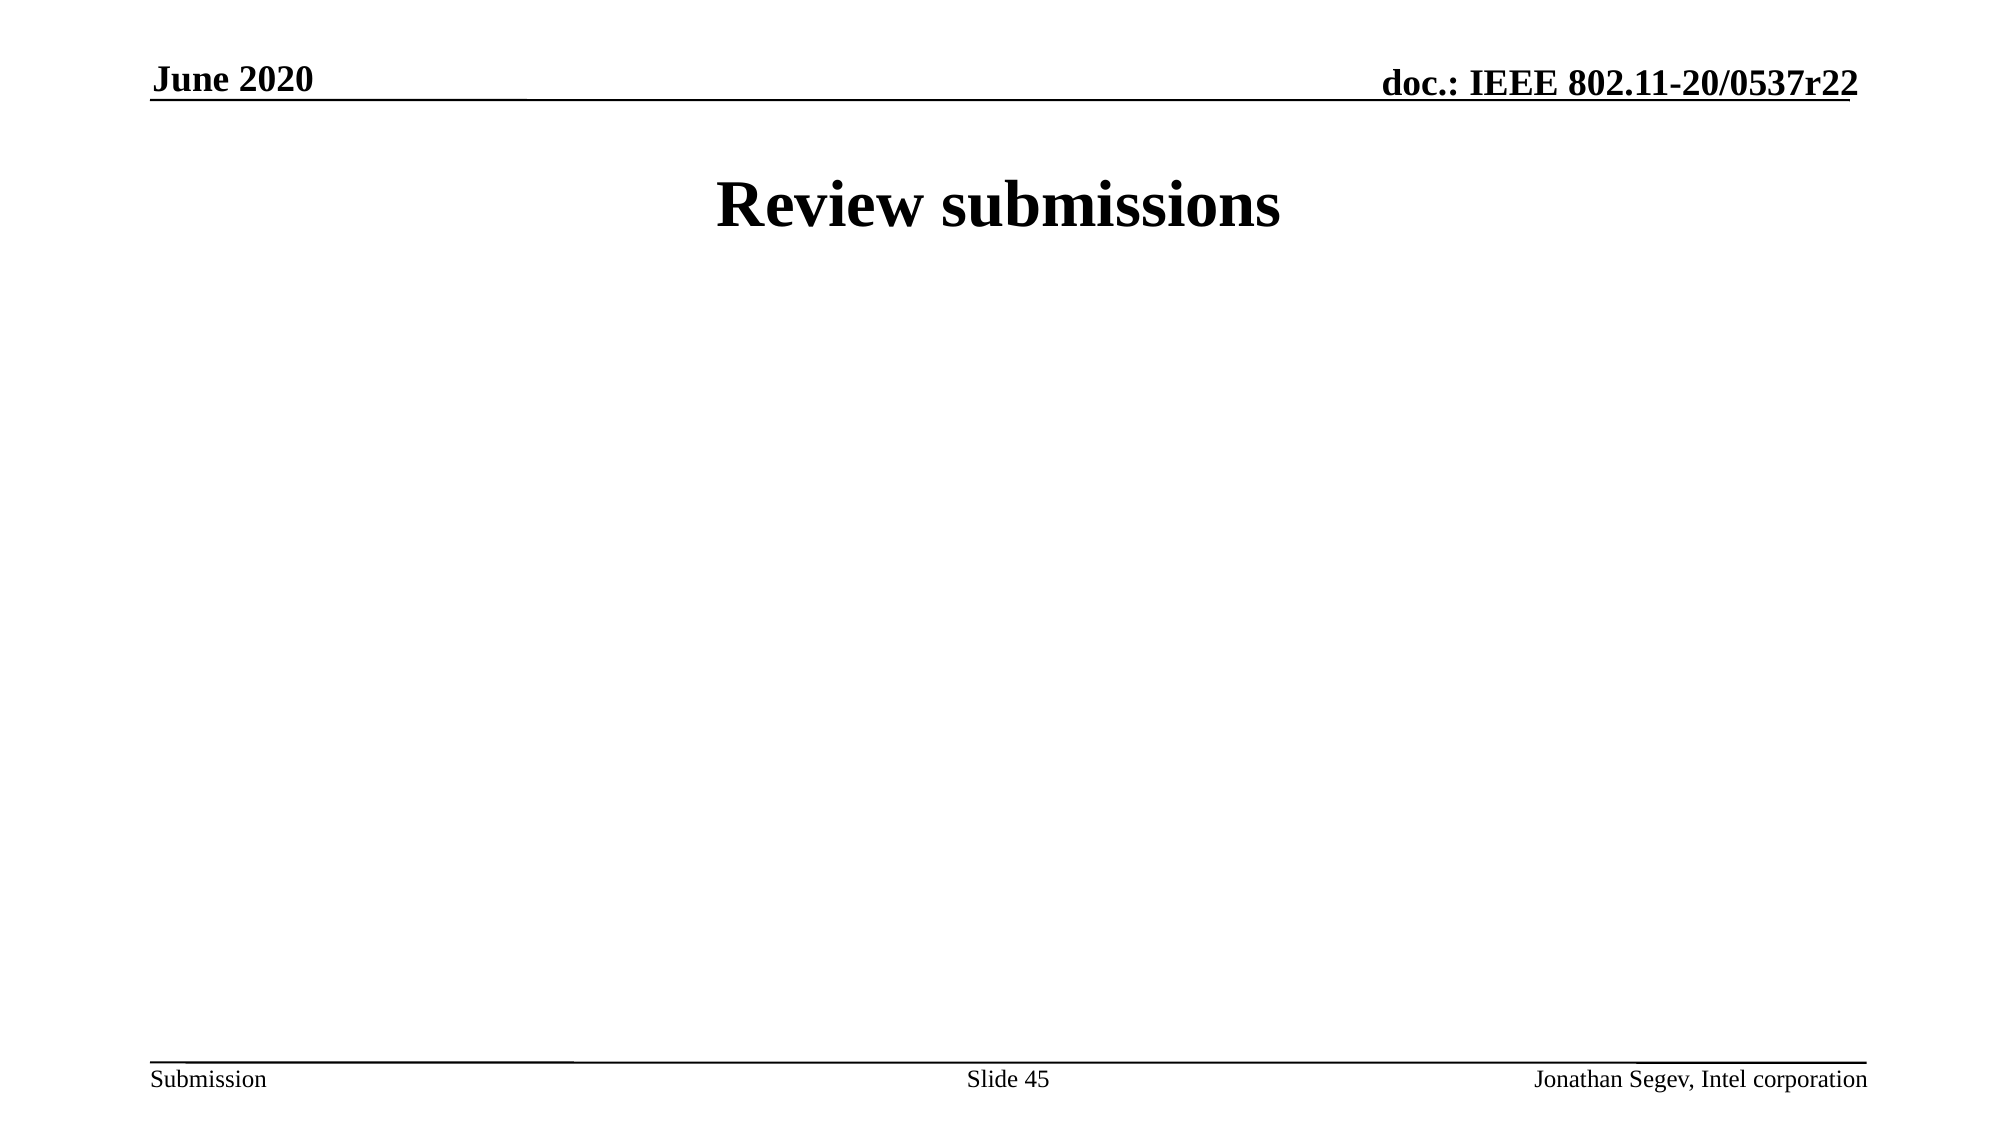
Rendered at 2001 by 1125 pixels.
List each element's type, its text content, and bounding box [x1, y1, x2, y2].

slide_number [152, 54, 563, 100]
slide_number Slide 45 [950, 1061, 1067, 1123]
footer Jonathan Segev, Intel corporation [1171, 1061, 1869, 1093]
title Review submissions [149, 112, 1850, 288]
